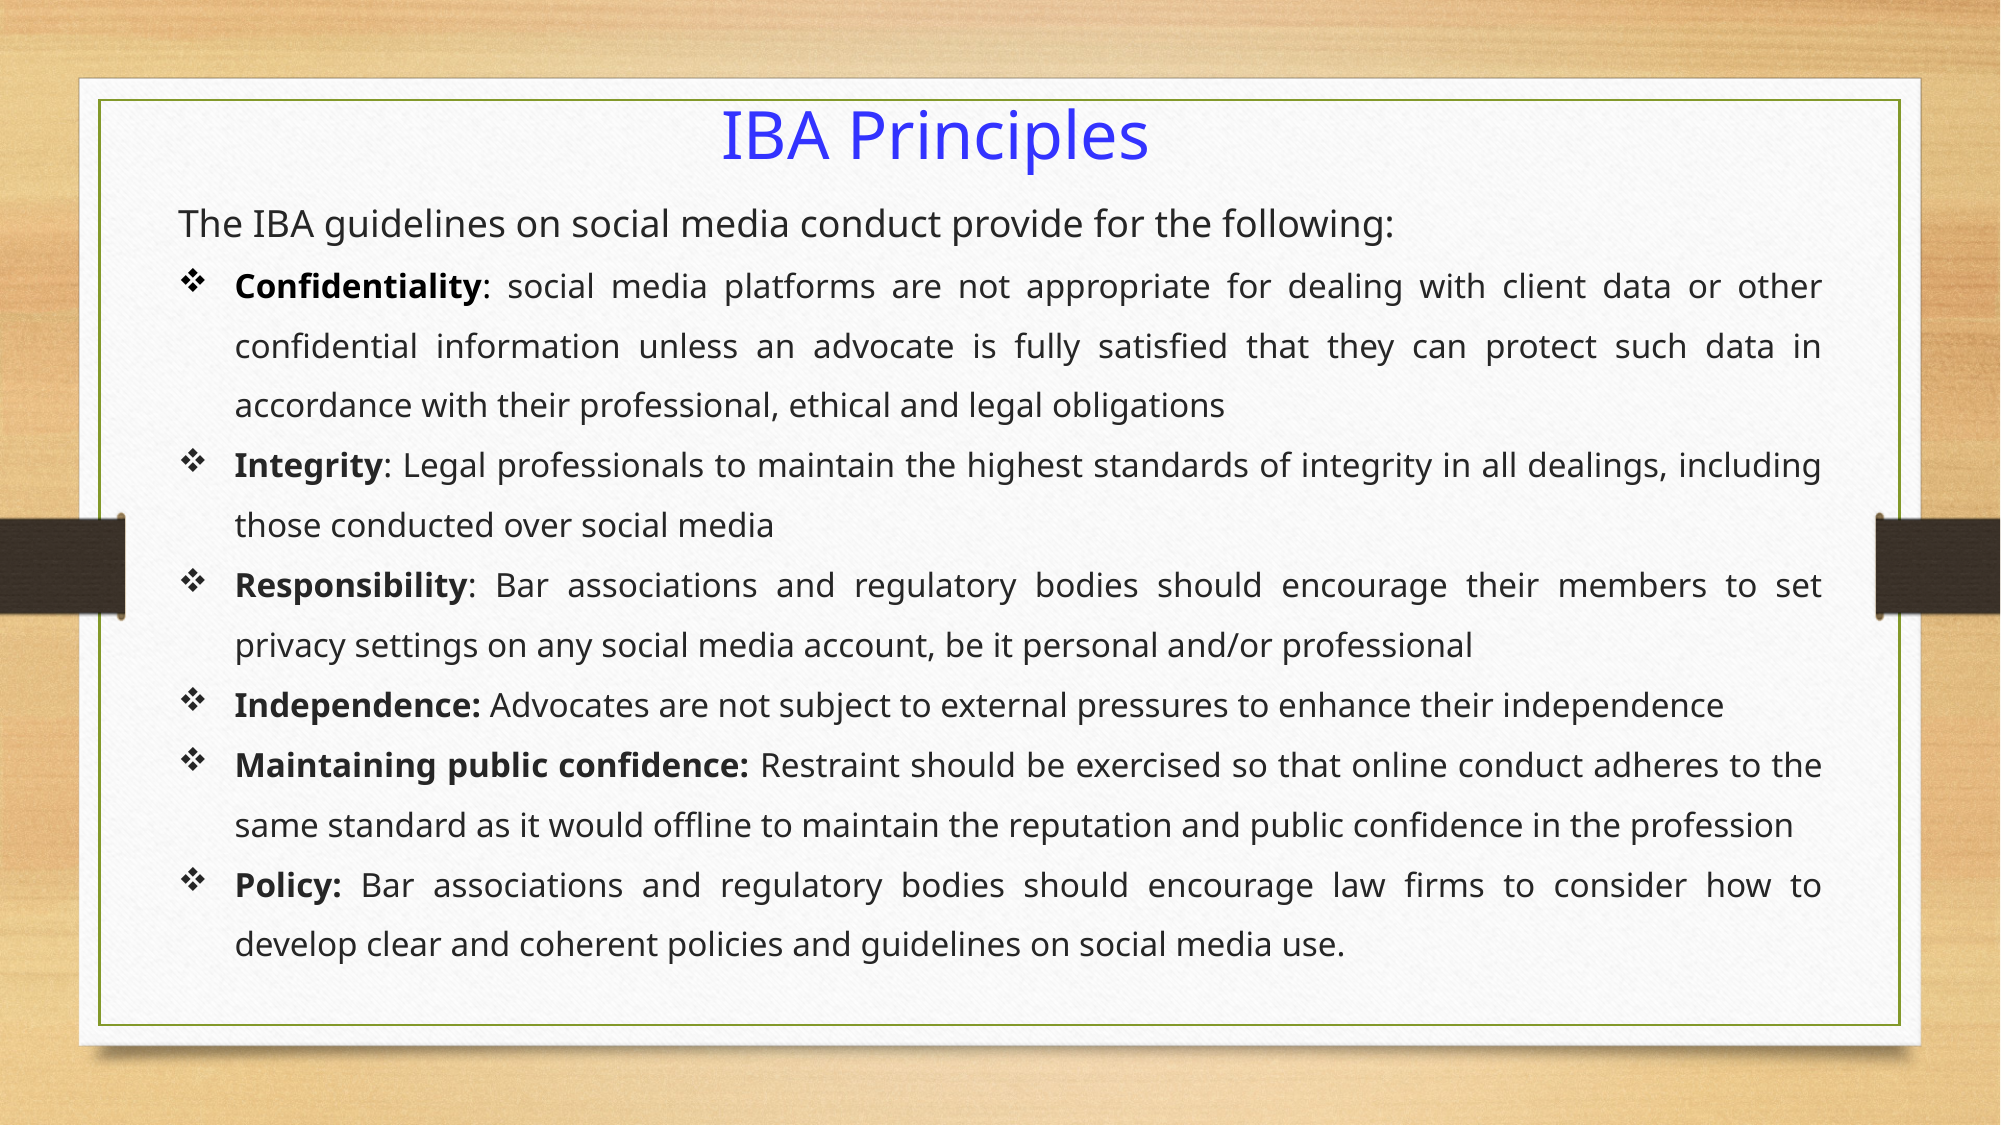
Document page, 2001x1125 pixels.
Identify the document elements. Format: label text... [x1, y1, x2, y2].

title IBA Principles [146, 81, 1727, 184]
text_box The IBA guidelines on social media conduct provide for the following: Confidentiality: social media platforms are not appropriate for dealing with client data or other confidential information unless an advocate is fully satisfied that they can protect such data in accordance with their professional, ethical and legal obligations Integrity: Legal professionals to maintain the highest standards of integrity in all dealings, including those conducted over social media Responsibility: Bar associations and regulatory bodies should encourage their members to set privacy settings on any social media account, be it personal and/or professional Independence: Advocates are not subject to external pressures to enhance their independence Maintaining public confidence: Restraint should be exercised so that online conduct adheres to the same standard as it would offline to maintain the reputation and public confidence in the profession Policy: Bar associations and regulatory bodies should encourage law firms to consider how to develop clear and coherent policies and guidelines on social media use. [163, 169, 1840, 1024]
picture [0, 0, 2001, 1125]
